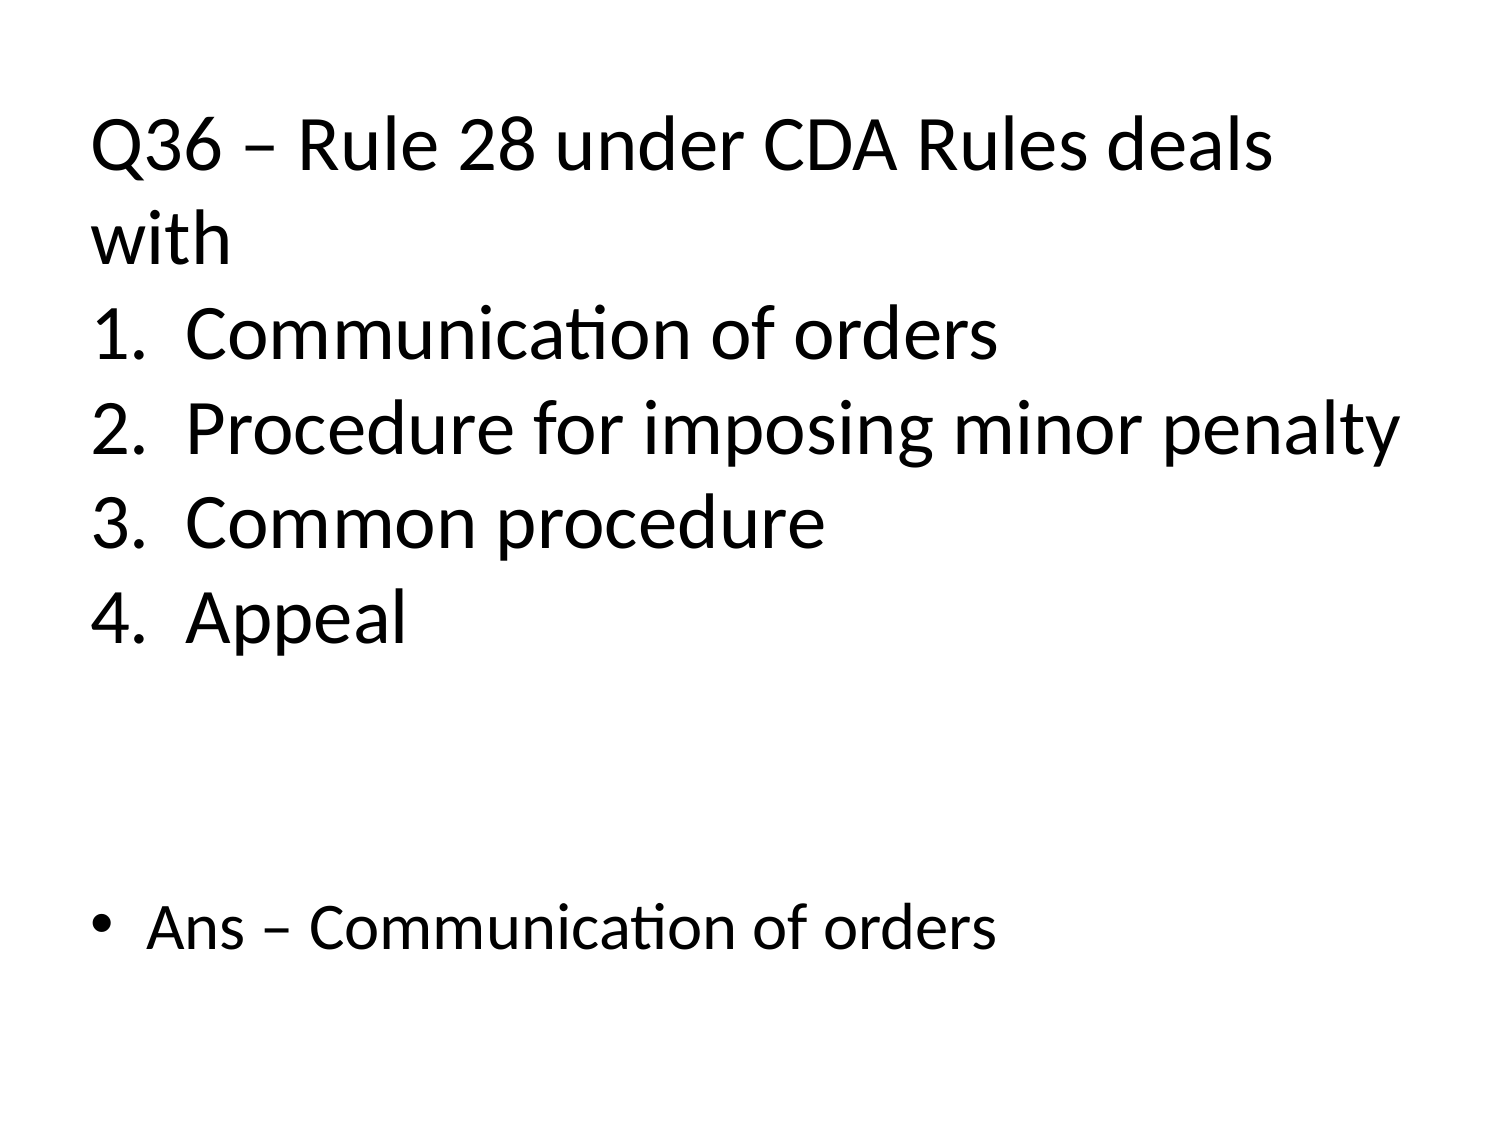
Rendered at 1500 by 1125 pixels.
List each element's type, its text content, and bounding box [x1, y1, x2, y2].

list Ans – Communication of orders [75, 875, 1425, 1005]
title Q36 – Rule 28 under CDA Rules deals with 1. Communication of orders 2. Procedure for imposing minor penalty 3. Common procedure 4. Appeal [75, 45, 1425, 800]
